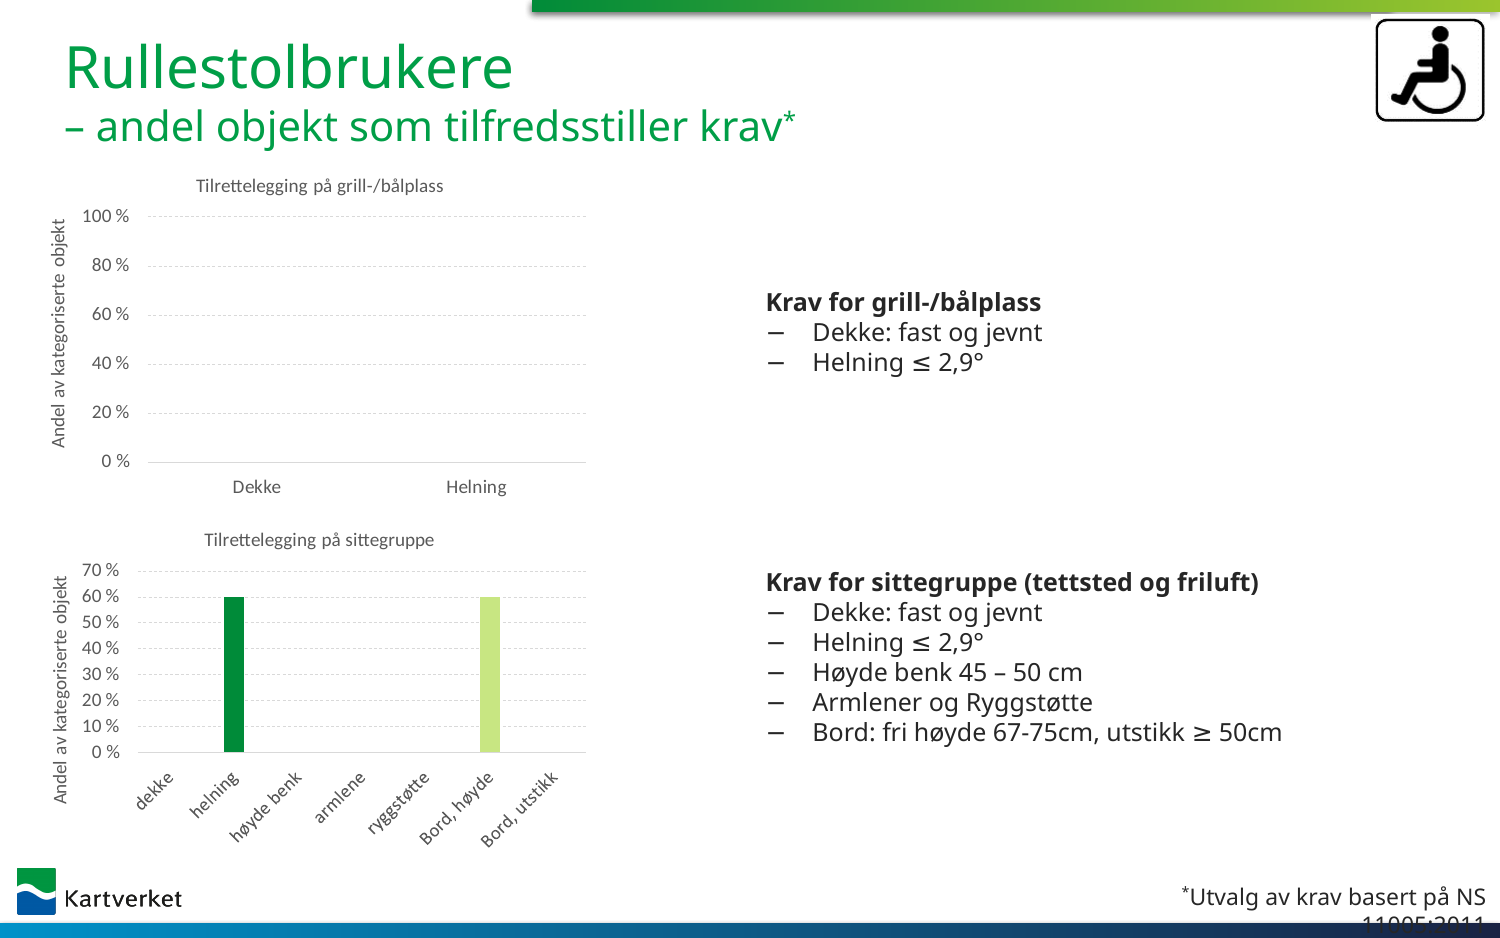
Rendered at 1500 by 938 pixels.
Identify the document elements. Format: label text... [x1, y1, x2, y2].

text_box Rullestolbrukere – andel objekt som tilfredsstiller krav* [49, 14, 1431, 158]
text_box Krav for sittegruppe (tettsted og friluft) Dekke: fast og jevnt Helning ≤ 2,9° Høyde benk 45 – 50 cm Armlener og Ryggstøtte Bord: fri høyde 67-75cm, utstikk ≥ 50cm [750, 559, 1500, 754]
picture [1371, 13, 1491, 127]
text_box *Utvalg av krav basert på NS 11005:2011 [1068, 873, 1500, 938]
picture [41, 520, 597, 859]
text_box Krav for grill-/bålplass Dekke: fast og jevnt Helning ≤ 2,9° [750, 279, 1452, 384]
picture [41, 166, 597, 505]
